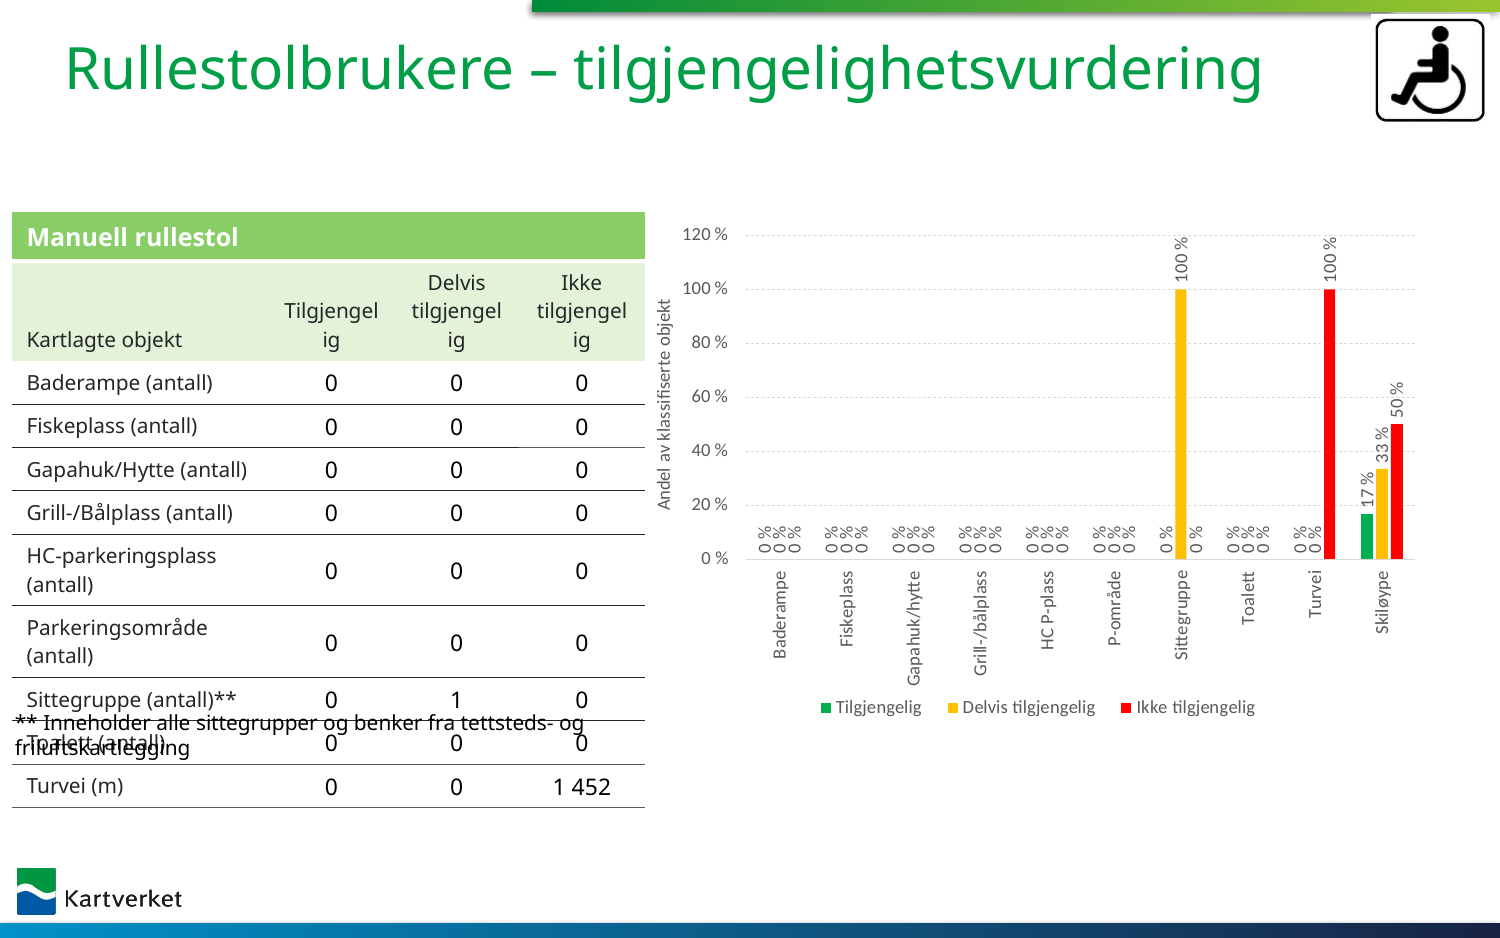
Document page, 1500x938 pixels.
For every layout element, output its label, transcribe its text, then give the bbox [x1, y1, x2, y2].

table_cell 0 [519, 448, 638, 490]
table_cell Tilgjengelig [269, 263, 394, 361]
text_box ** Inneholder alle sittegrupper og benker fra tettsteds- og friluftskartlegging [0, 702, 745, 768]
table_cell Sittegruppe (antall)** [12, 678, 269, 702]
table_cell 0 [269, 491, 394, 534]
table_cell 0 [269, 678, 394, 702]
table_cell Baderampe (antall) [12, 361, 269, 404]
picture [1371, 13, 1491, 127]
table_cell 0 [394, 768, 519, 807]
table_cell Ikke tilgjengelig [519, 263, 638, 361]
table_cell 0 [269, 448, 394, 490]
table_cell 0 [269, 361, 394, 404]
table_cell 0 [519, 535, 638, 605]
table_cell HC-parkeringsplass (antall) [12, 535, 269, 605]
table_cell 0 [519, 678, 638, 702]
table_cell Fiskeplass (antall) [12, 405, 269, 447]
picture [643, 218, 1426, 728]
table_cell 0 [269, 405, 394, 447]
table_cell Grill-/Bålplass (antall) [12, 491, 269, 534]
table_cell 0 [519, 606, 638, 677]
table_cell 0 [269, 768, 394, 807]
table_header Manuell rullestol [12, 212, 645, 259]
table_cell 0 [394, 405, 519, 447]
text_box Rullestolbrukere – tilgjengelighetsvurdering [49, 12, 1372, 109]
table_cell 0 [394, 491, 519, 534]
table_cell 0 [519, 361, 638, 404]
table_cell 0 [394, 606, 519, 677]
table_cell Kartlagte objekt [12, 263, 269, 361]
table_cell Turvei (m) [12, 768, 269, 807]
table_cell 0 [394, 535, 519, 605]
table_cell 0 [269, 535, 394, 605]
table_cell Parkeringsområde (antall) [12, 606, 269, 677]
table_cell 0 [519, 405, 638, 447]
table_cell Delvis tilgjengelig [394, 263, 519, 361]
table_cell 0 [394, 448, 519, 490]
table_cell 0 [394, 361, 519, 404]
table_cell 1 [394, 678, 519, 702]
table_cell 0 [269, 606, 394, 677]
table_cell 1 452 [519, 768, 645, 807]
table_cell Gapahuk/Hytte (antall) [12, 448, 269, 490]
table_cell 0 [519, 491, 638, 534]
